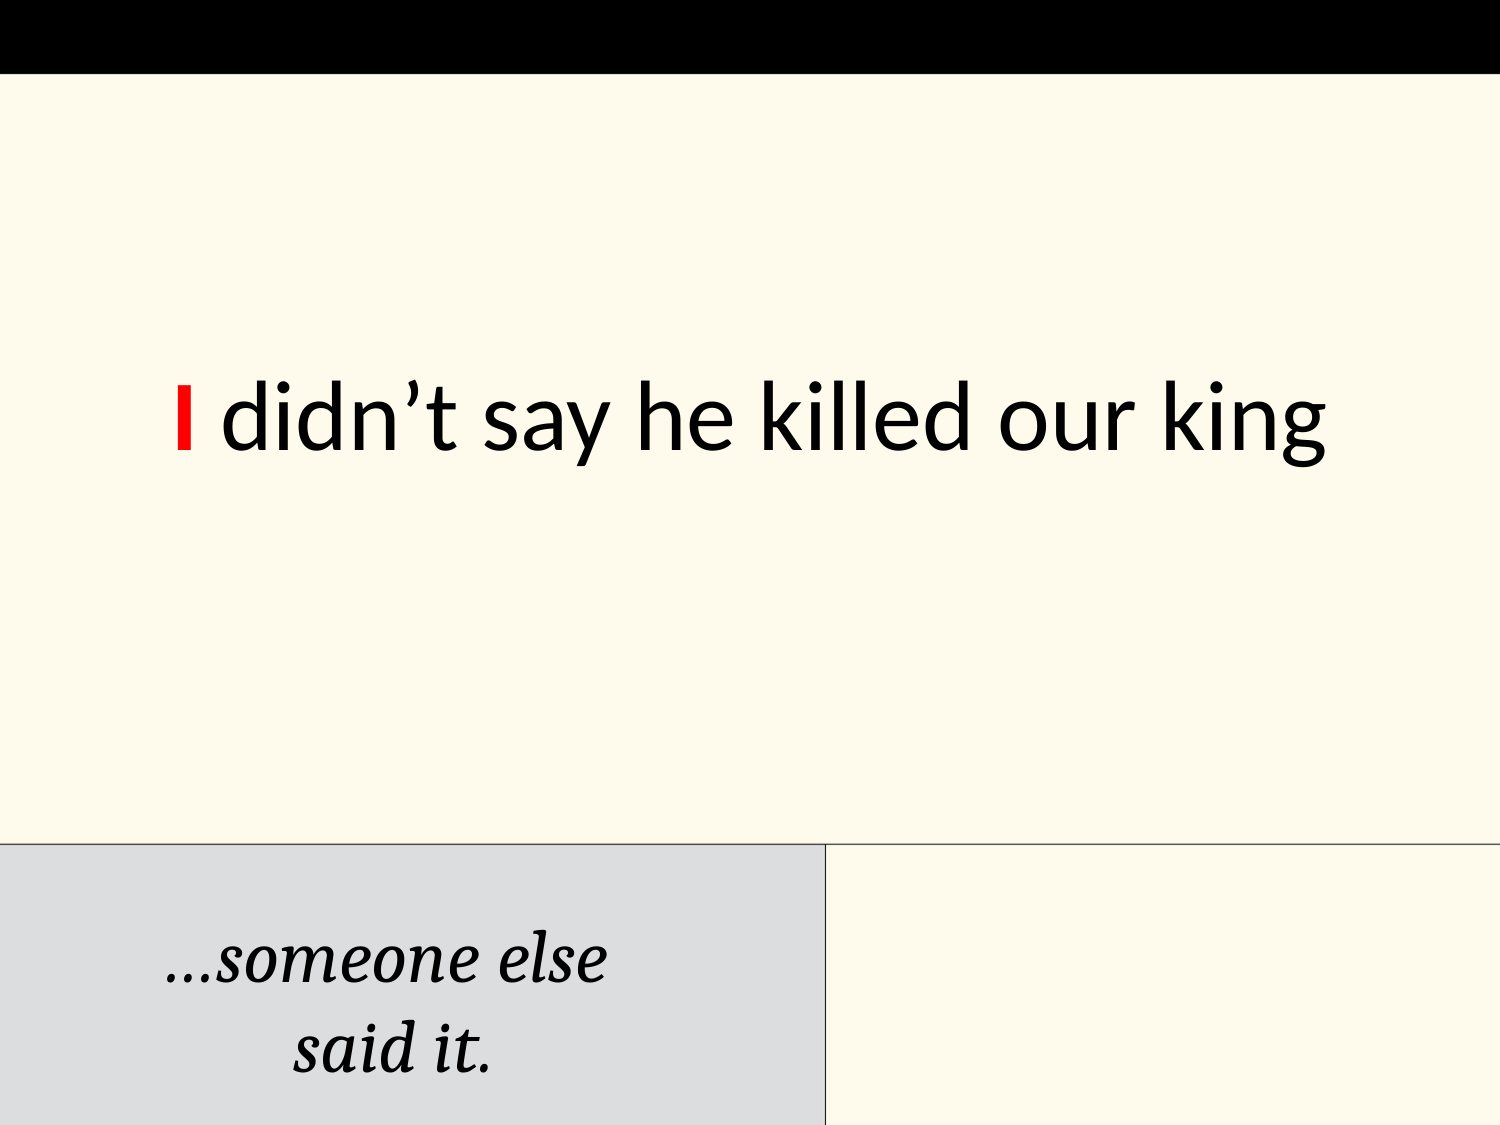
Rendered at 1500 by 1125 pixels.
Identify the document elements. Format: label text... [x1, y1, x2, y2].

picture [0, 0, 1500, 1125]
text_box …someone else said it. [62, 899, 725, 1095]
list I didn’t say he killed our king [125, 262, 1375, 513]
